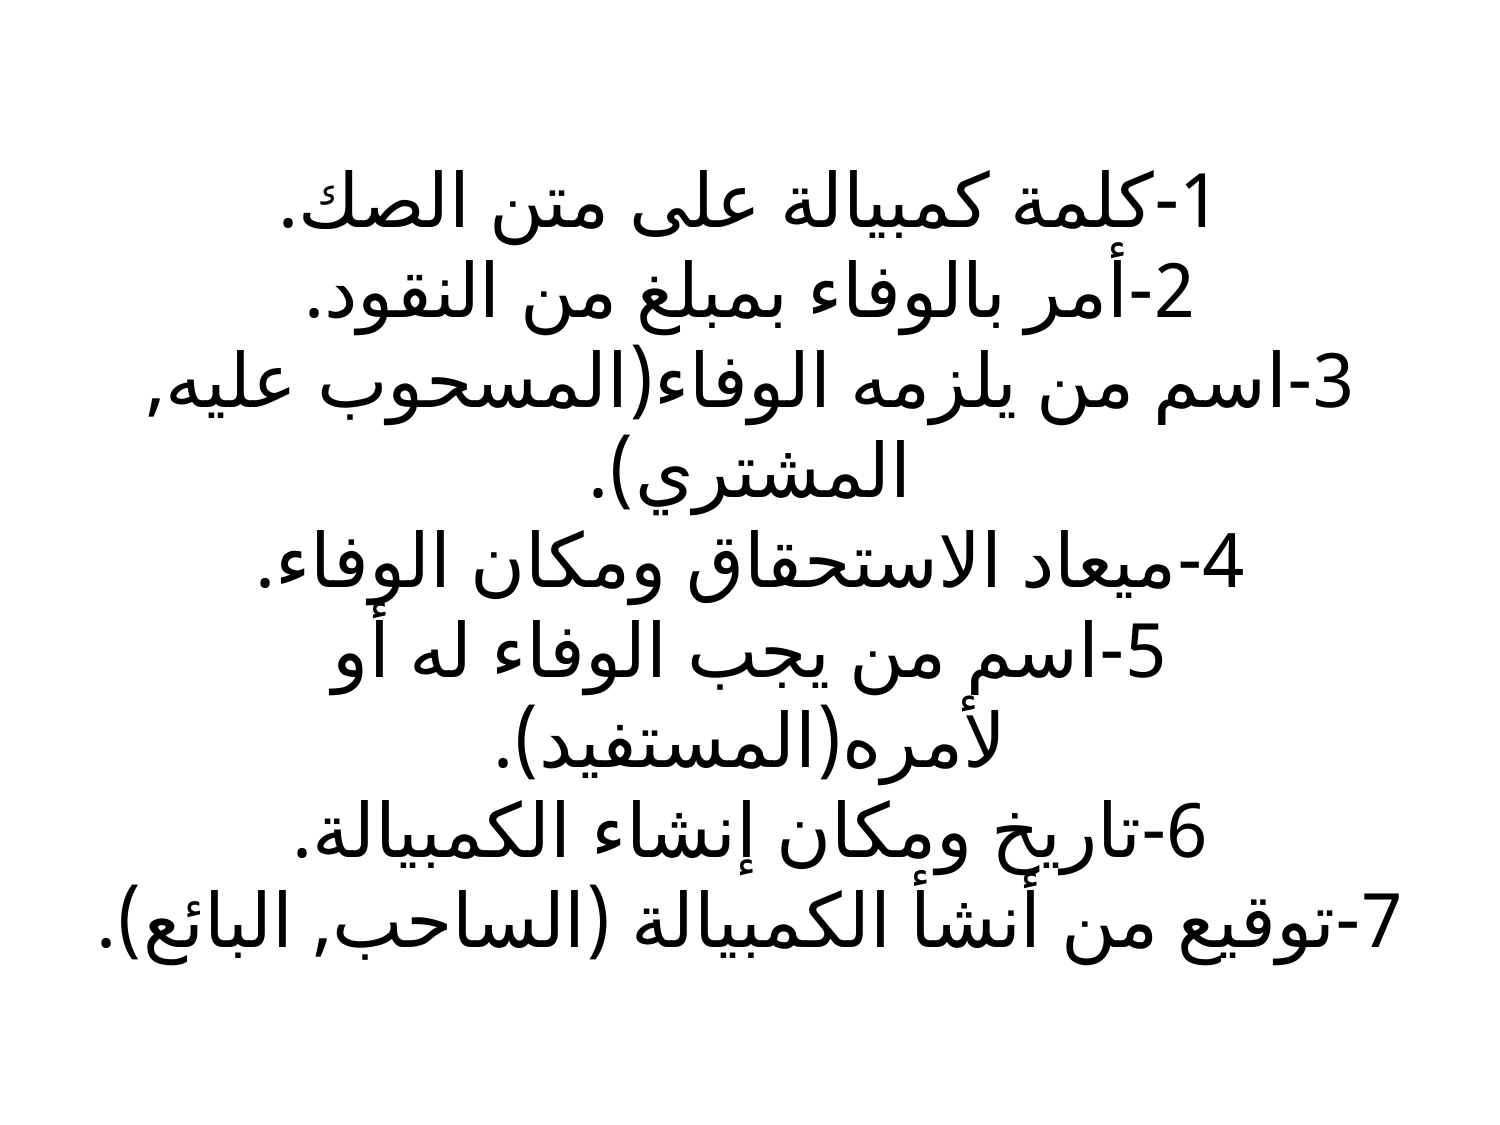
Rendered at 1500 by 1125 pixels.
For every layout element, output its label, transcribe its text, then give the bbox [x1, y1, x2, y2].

title 1-كلمة كمبيالة على متن الصك. 2-أمر بالوفاء بمبلغ من النقود. 3-اسم من يلزمه الوفاء(المسحوب عليه, المشتري). 4-ميعاد الاستحقاق ومكان الوفاء. 5-اسم من يجب الوفاء له أو لأمره(المستفيد). 6-تاريخ ومكان إنشاء الكمبيالة. 7-توقيع من أنشأ الكمبيالة (الساحب, البائع). [75, 45, 1425, 1071]
